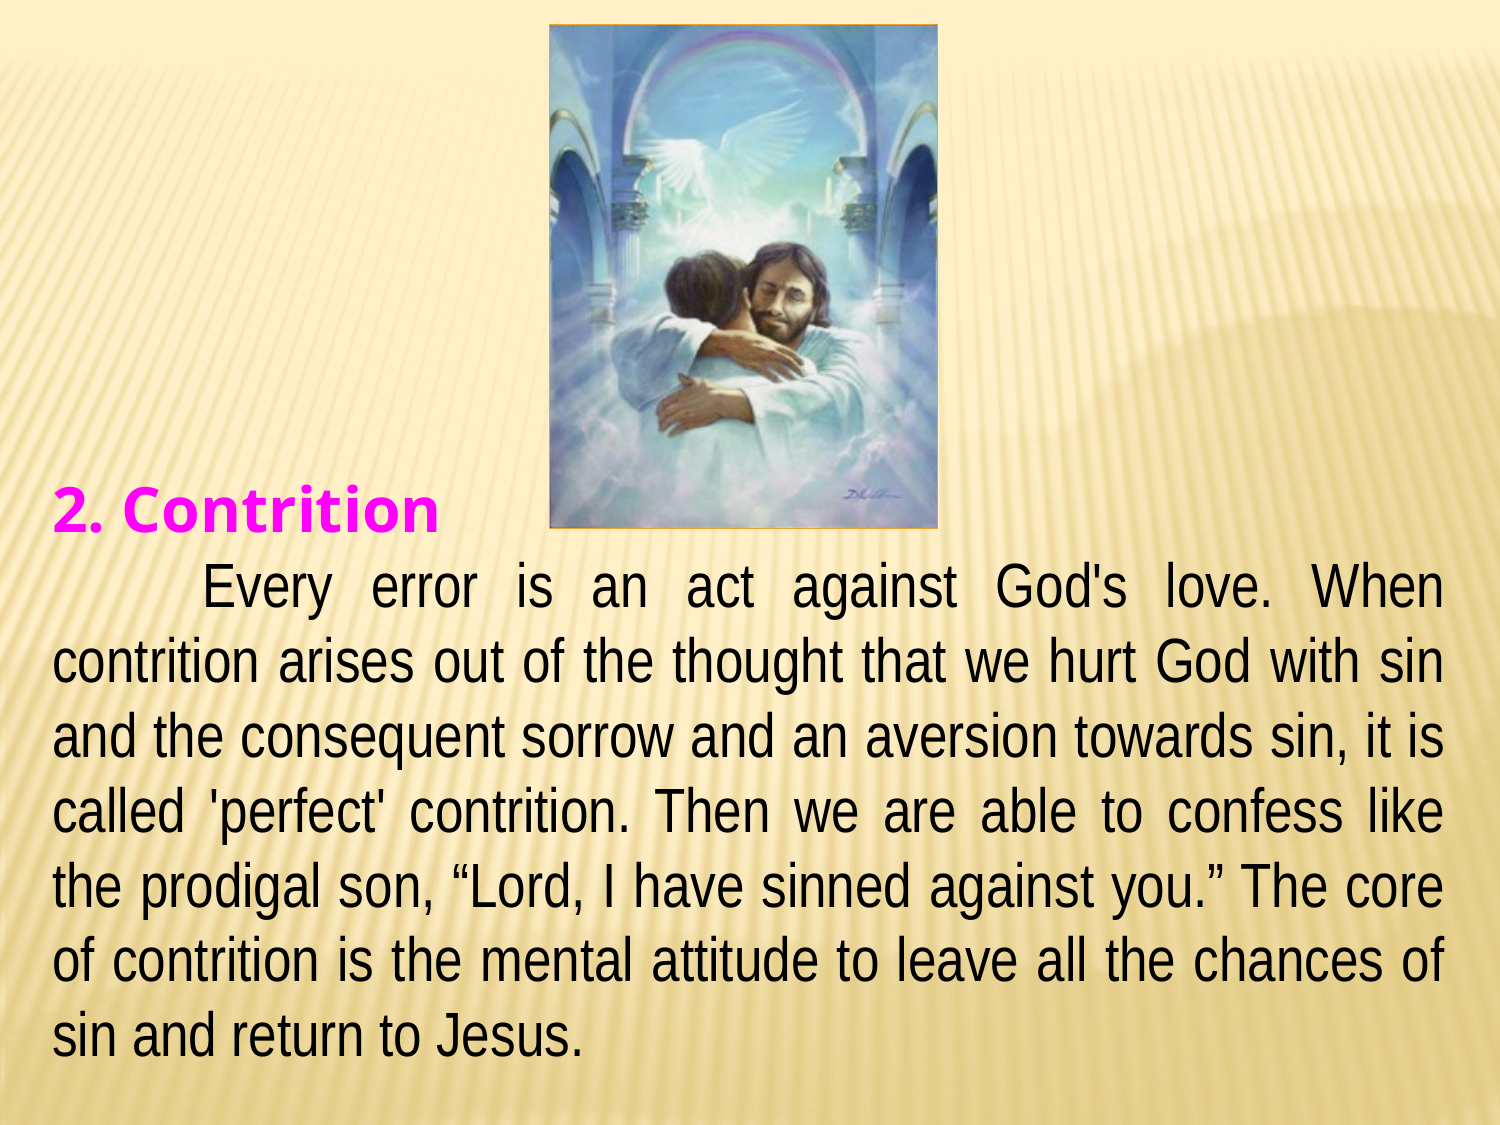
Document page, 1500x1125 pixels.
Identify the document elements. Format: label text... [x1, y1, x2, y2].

text_box 2. Contrition Every error is an act against God's love. When contrition arises out of the thought that we hurt God with sin and the consequent sorrow and an aversion towards sin, it is called 'perfect' contrition. Then we are able to confess like the prodigal son, “Lord, I have sinned against you.” The core of contrition is the mental attitude to leave all the chances of sin and return to Jesus. [37, 462, 1463, 1077]
picture [549, 24, 938, 529]
